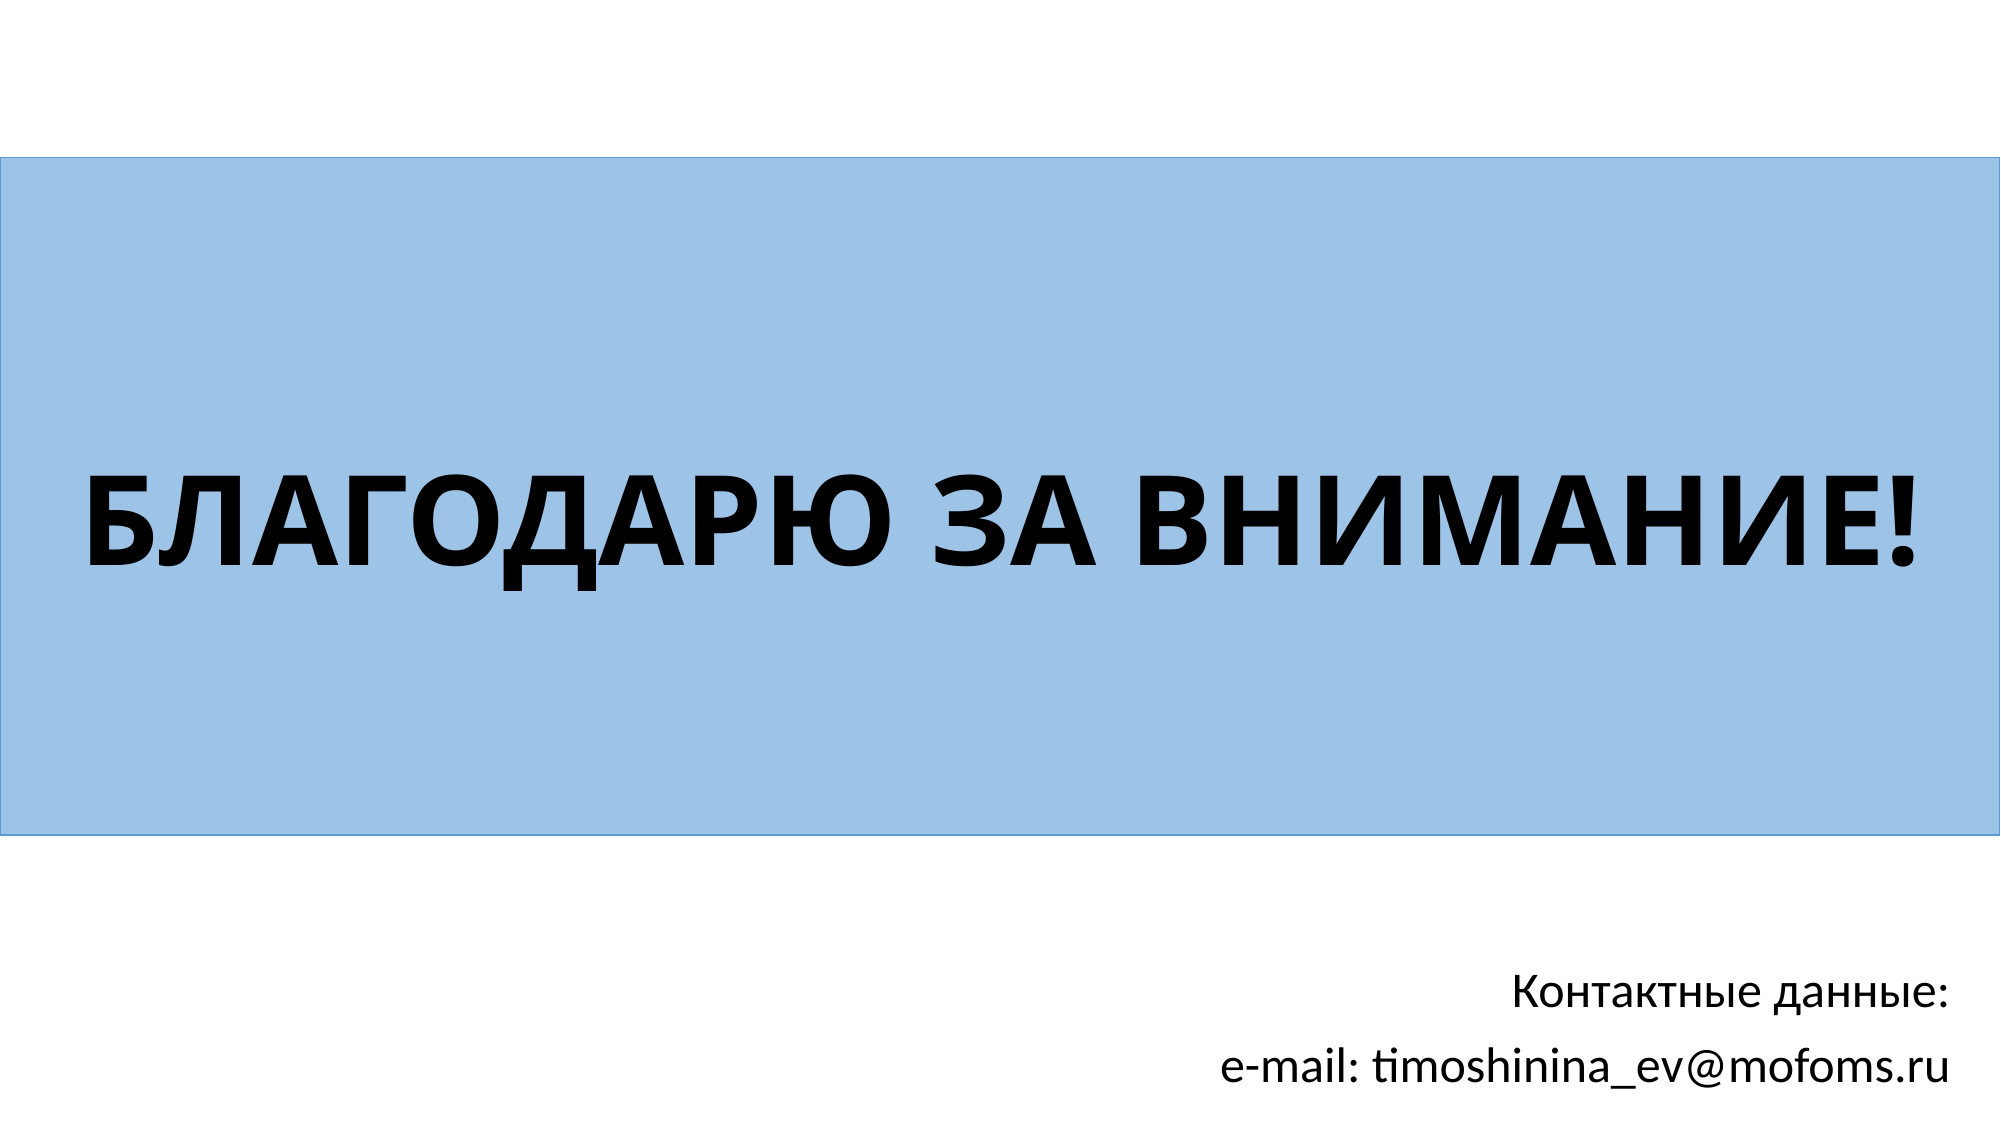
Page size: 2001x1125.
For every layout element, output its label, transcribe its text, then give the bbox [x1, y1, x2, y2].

text_box [0, 157, 2000, 836]
title БЛАГОДАРЮ ЗА ВНИМАНИЕ! [34, 208, 1966, 600]
subtitle Контактные данные: e-mail: timoshinina_ev@mofoms.ru [465, 956, 1966, 1109]
